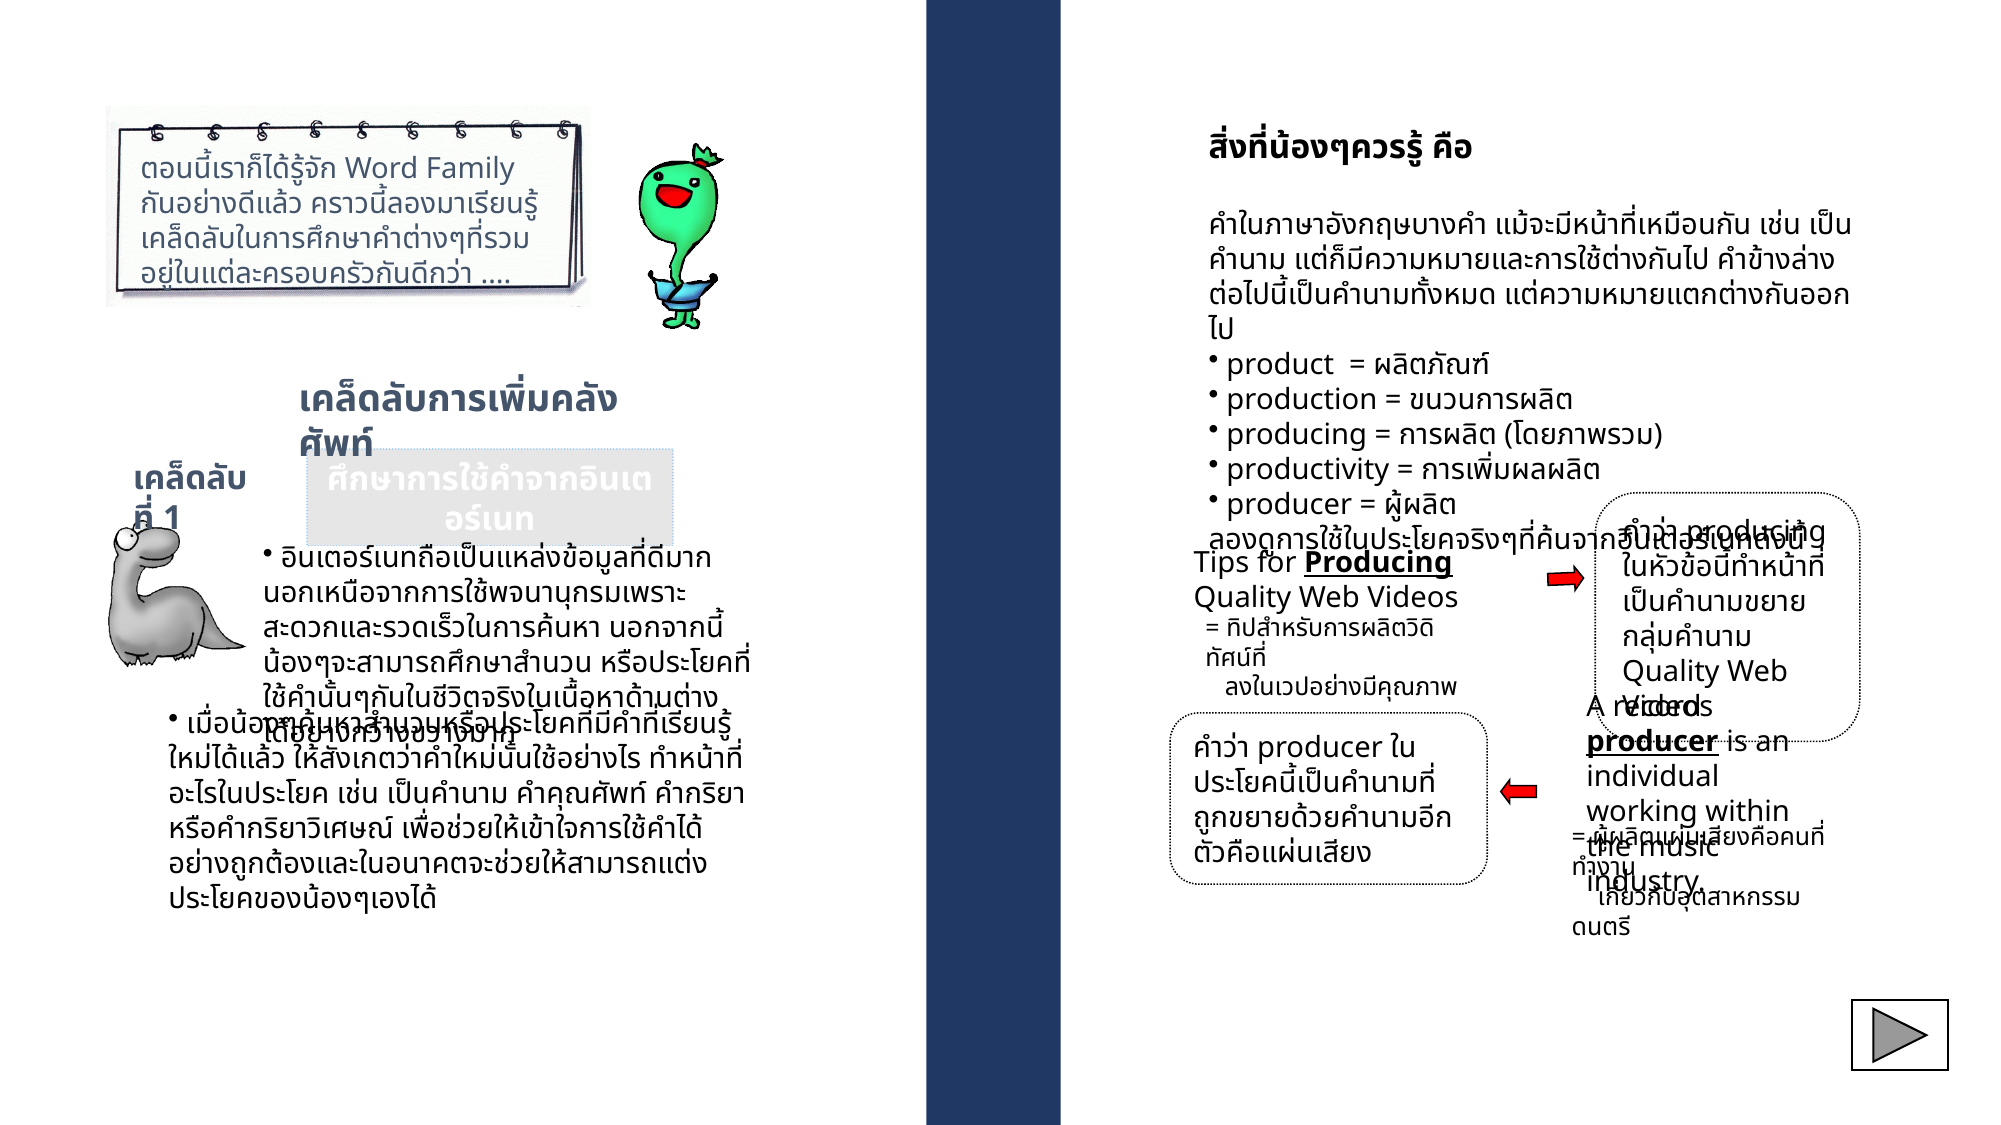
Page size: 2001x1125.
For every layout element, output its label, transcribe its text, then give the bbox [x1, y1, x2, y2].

text_box = ผู้ผลิตแผ่นเสียงคือคนที่ทำงาน เกี่ยวกับอุตสาหกรรมดนตรี [1571, 820, 1855, 941]
text_box [925, 0, 1062, 1125]
text_box A record producer is an individual working within the music industry. [1571, 679, 1820, 905]
text_box ศึกษาการใช้คำจากอินเตอร์เนท [306, 448, 674, 531]
text_box สิ่งที่น้องๆควรรู้ คือ คำในภาษาอังกฤษบางคำ แม้จะมีหน้าที่เหมือนกัน เช่น เป็นคำนาม แต่ก็มีความหมายและการใช้ต่างกันไป คำข้างล่างต่อไปนี้เป็นคำนามทั้งหมด แต่ความหมายแตกต่างกันออกไป product = ผลิตภัณฑ์ production = ขนวนการผลิต producing = การผลิต (โดยภาพรวม) productivity = การเพิ่มผลผลิต producer = ผู้ผลิต ลองดูการใช้ในประโยคจริงๆที่ค้นจากอินเตอร์เนทดังนี้ [1193, 118, 1879, 563]
text_box [1851, 999, 1949, 1071]
picture [94, 496, 263, 685]
text_box คำว่า producer ในประโยคนี้เป็นคำนามที่ถูกขยายด้วยคำนามอีกตัวคือแผ่นเสียง [1170, 712, 1488, 885]
text_box = ทิปสำหรับการผลิตวิดิทัศน์ที่ ลงในเวปอย่างมีคุณภาพ [1205, 611, 1478, 701]
text_box อินเตอร์เนทถือเป็นแหล่งข้อมูลที่ดีมากนอกเหนือจากการใช้พจนานุกรมเพราะสะดวกและรวดเร็วในการค้นหา นอกจากนี้น้องๆจะสามารถศึกษาสำนวน หรือประโยคที่ใช้คำนั้นๆกันในชีวิตจริงในเนื้อหาด้านต่าง ได้อย่างกว้างขวางมาก [248, 531, 768, 696]
text_box เมื่อน้องๆค้นหาสำนวนหรือประโยคที่มีคำที่เรียนรู้ใหม่ได้แล้ว ให้สังเกตว่าคำใหม่นั้นใช้อย่างไร ทำหน้าที่อะไรในประโยค เช่น เป็นคำนาม คำคุณศัพท์ คำกริยา หรือคำกริยาวิเศษณ์ เพื่อช่วยให้เข้าใจการใช้คำได้อย่างถูกต้องและในอนาคตจะช่วยให้สามารถแต่งประโยคของน้องๆเองได้ [153, 696, 780, 922]
text_box [1500, 779, 1537, 804]
text_box เคล็ดลับการเพิ่มคลังศัพท์ [283, 366, 638, 471]
text_box [1547, 566, 1584, 591]
text_box คำว่า producing ในหัวข้อนี้ทำหน้าที่เป็นคำนามขยายกลุ่มคำนาม Quality Web Videos [1595, 492, 1860, 742]
text_box Tips for Producing Quality Web Videos [1193, 543, 1525, 614]
text_box เคล็ดลับที่ 1 [118, 448, 284, 544]
picture [637, 141, 727, 331]
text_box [106, 106, 591, 307]
